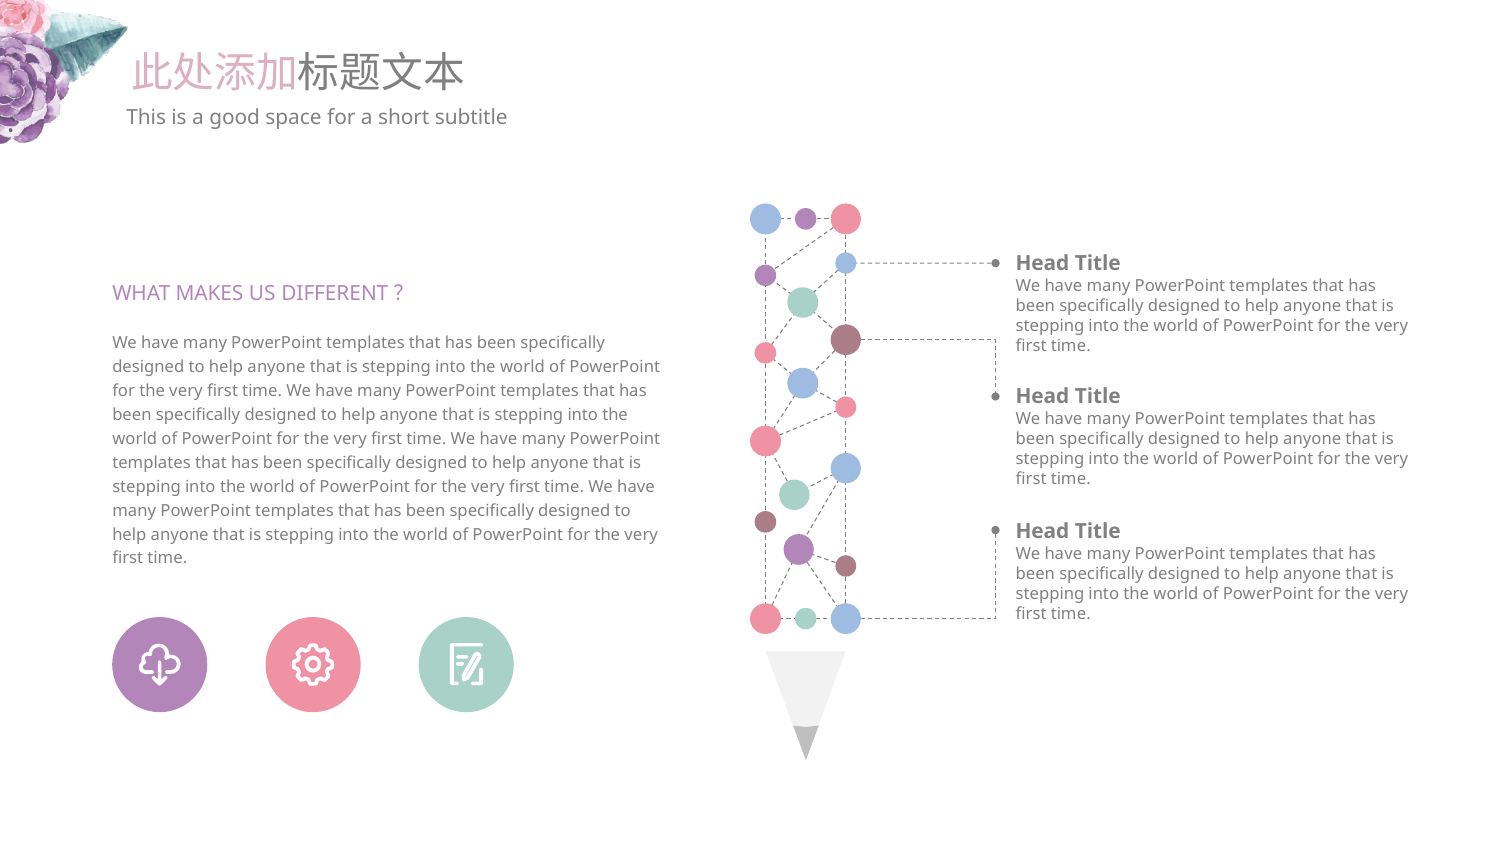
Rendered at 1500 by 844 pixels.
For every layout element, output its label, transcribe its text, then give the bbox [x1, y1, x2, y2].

text_box WHAT MAKES US DIFFERENT？ We have many PowerPoint templates that has been specifically designed to help anyone that is stepping into the world of PowerPoint for the very first time. We have many PowerPoint templates that has been specifically designed to help anyone that is stepping into the world of PowerPoint for the very first time. We have many PowerPoint templates that has been specifically designed to help anyone that is stepping into the world of PowerPoint for the very first time. We have many PowerPoint templates that has been specifically designed to help anyone that is stepping into the world of PowerPoint for the very first time. [112, 274, 668, 568]
text_box [418, 617, 514, 713]
text_box [865, 525, 1000, 620]
picture [0, 0, 128, 144]
text_box 此处添加标题文本 [132, 45, 587, 96]
text_box [265, 617, 361, 713]
text_box [112, 617, 208, 713]
text_box This is a good space for a short subtitle [132, 95, 523, 136]
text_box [449, 642, 484, 686]
text_box [990, 259, 1000, 268]
text_box Head Title We have many PowerPoint templates that has been specifically designed to help anyone that is stepping into the world of PowerPoint for the very first time. [1015, 383, 1418, 488]
text_box Head Title We have many PowerPoint templates that has been specifically designed to help anyone that is stepping into the world of PowerPoint for the very first time. [1015, 249, 1418, 355]
text_box [865, 339, 1000, 401]
text_box Head Title We have many PowerPoint templates that has been specifically designed to help anyone that is stepping into the world of PowerPoint for the very first time. [1015, 517, 1418, 623]
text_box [749, 203, 862, 761]
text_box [138, 643, 181, 686]
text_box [291, 642, 335, 686]
